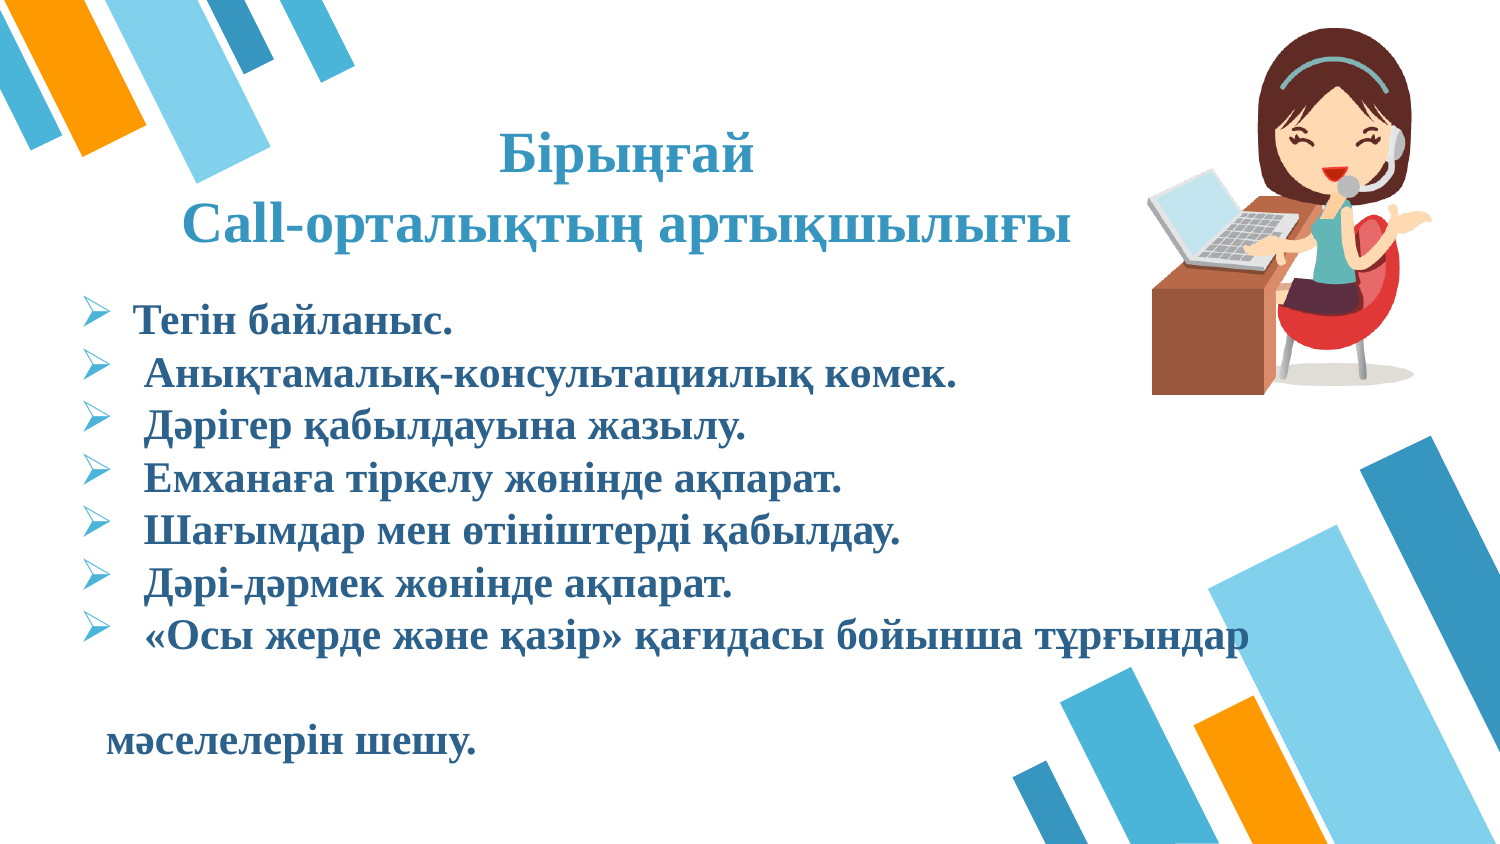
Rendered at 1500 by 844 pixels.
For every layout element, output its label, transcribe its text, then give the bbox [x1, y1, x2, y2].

picture [1101, 23, 1477, 399]
list Тегін байланыс. Анықтамалық-консультациялық көмек. Дәрігер қабылдауына жазылу. Емханаға тіркелу жөнінде ақпарат. Шағымдар мен өтініштерді қабылдау. Дәрі-дәрмек жөнінде ақпарат. «Осы жерде және қазір» қағидасы бойынша тұрғындар мәселелерін шешу. [46, 175, 1266, 844]
title Бірыңғай Call-орталықтың артықшылығы [0, 93, 1096, 270]
